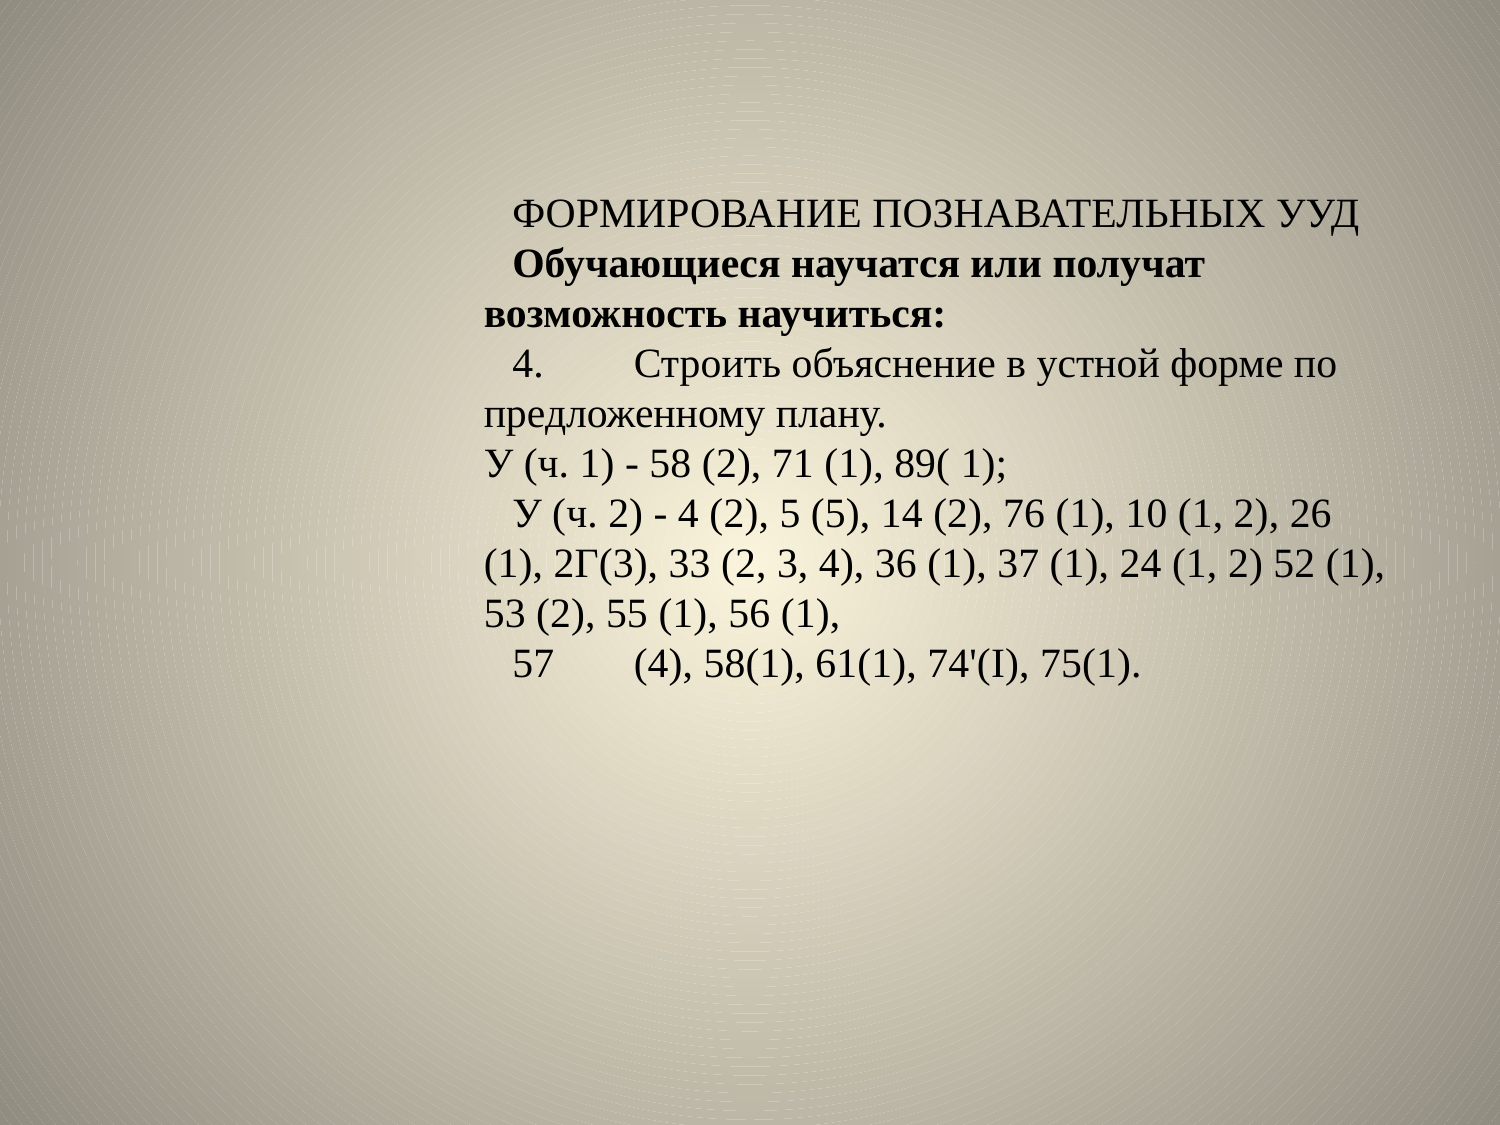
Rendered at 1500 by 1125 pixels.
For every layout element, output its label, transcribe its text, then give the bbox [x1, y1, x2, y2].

text_box ФОРМИРОВАНИЕ ПОЗНАВАТЕЛЬНЫХ УУД Обучающиеся научатся или получат возможность научиться: 4. Строить объяснение в устной форме по предложенному плану. У (ч. 1) - 58 (2), 71 (1), 89( 1); У (ч. 2) - 4 (2), 5 (5), 14 (2), 76 (1), 10 (1, 2), 26 (1), 2Г(3), 33 (2, 3, 4), 36 (1), 37 (1), 24 (1, 2) 52 (1), 53 (2), 55 (1), 56 (1), 57 (4), 58(1), 61(1), 74'(I), 75(1). [468, 178, 1407, 694]
